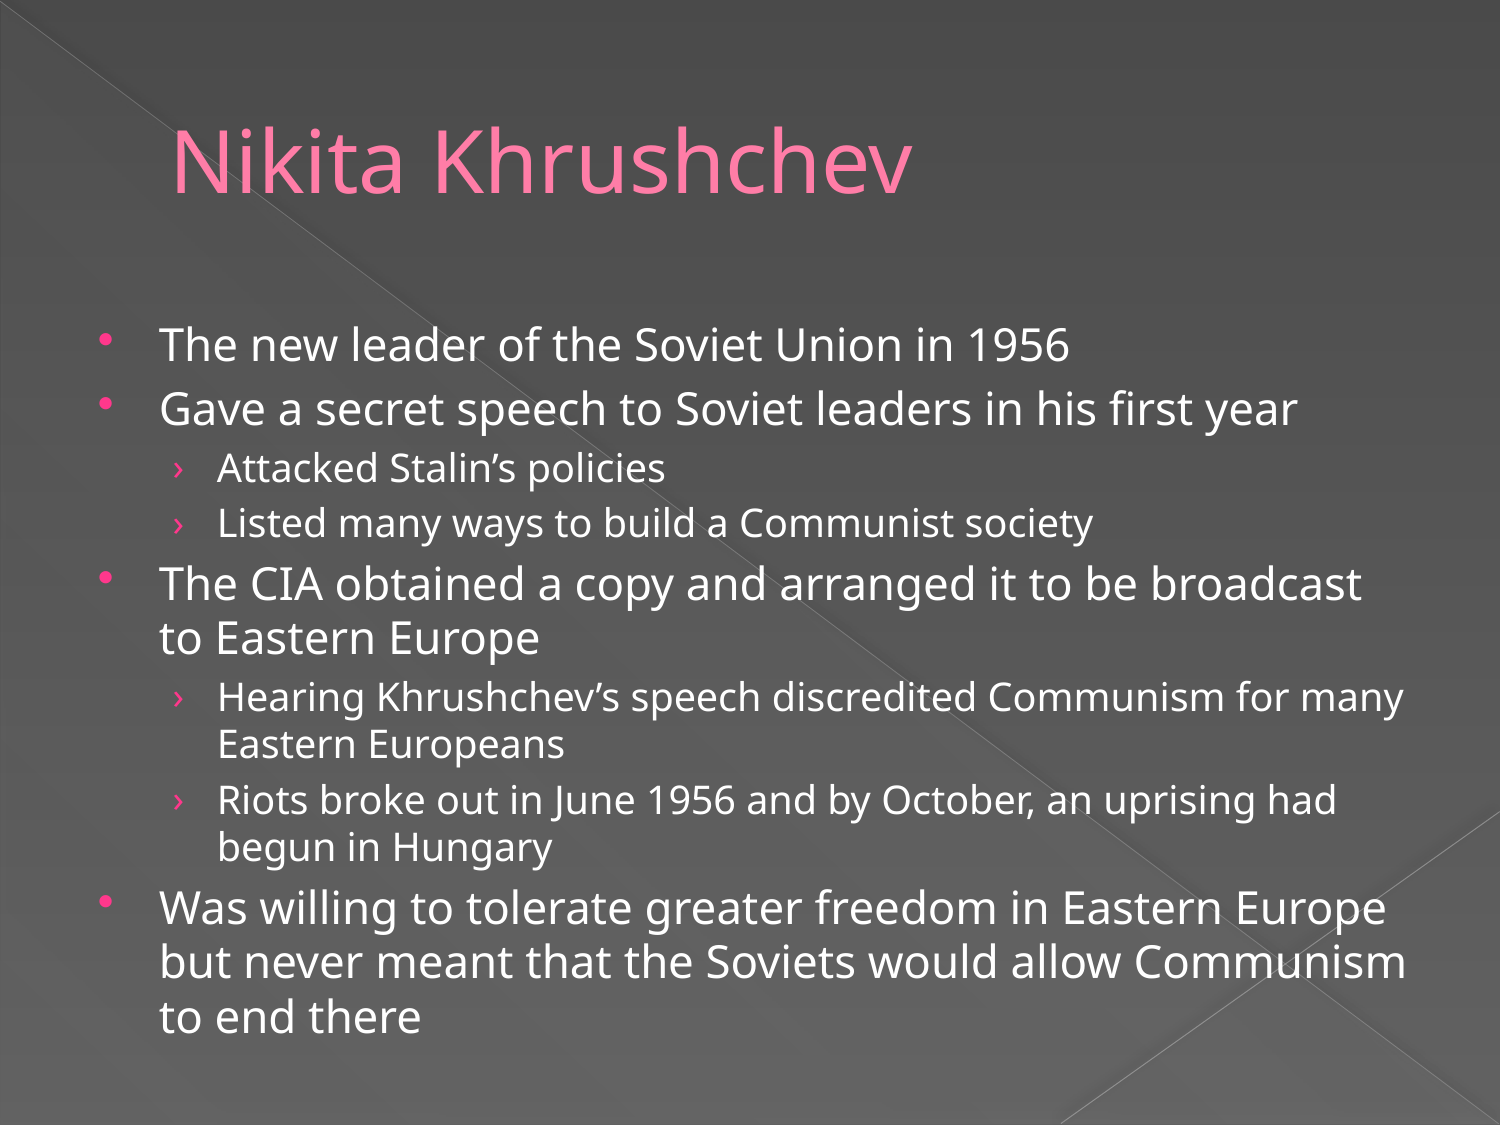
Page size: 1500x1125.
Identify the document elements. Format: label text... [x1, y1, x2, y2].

title Nikita Khrushchev [75, 43, 1425, 274]
list The new leader of the Soviet Union in 1956 Gave a secret speech to Soviet leaders in his first year Attacked Stalin’s policies Listed many ways to build a Communist society The CIA obtained a copy and arranged it to be broadcast to Eastern Europe Hearing Khrushchev’s speech discredited Communism for many Eastern Europeans Riots broke out in June 1956 and by October, an uprising had begun in Hungary Was willing to tolerate greater freedom in Eastern Europe but never meant that the Soviets would allow Communism to end there [75, 308, 1425, 1059]
